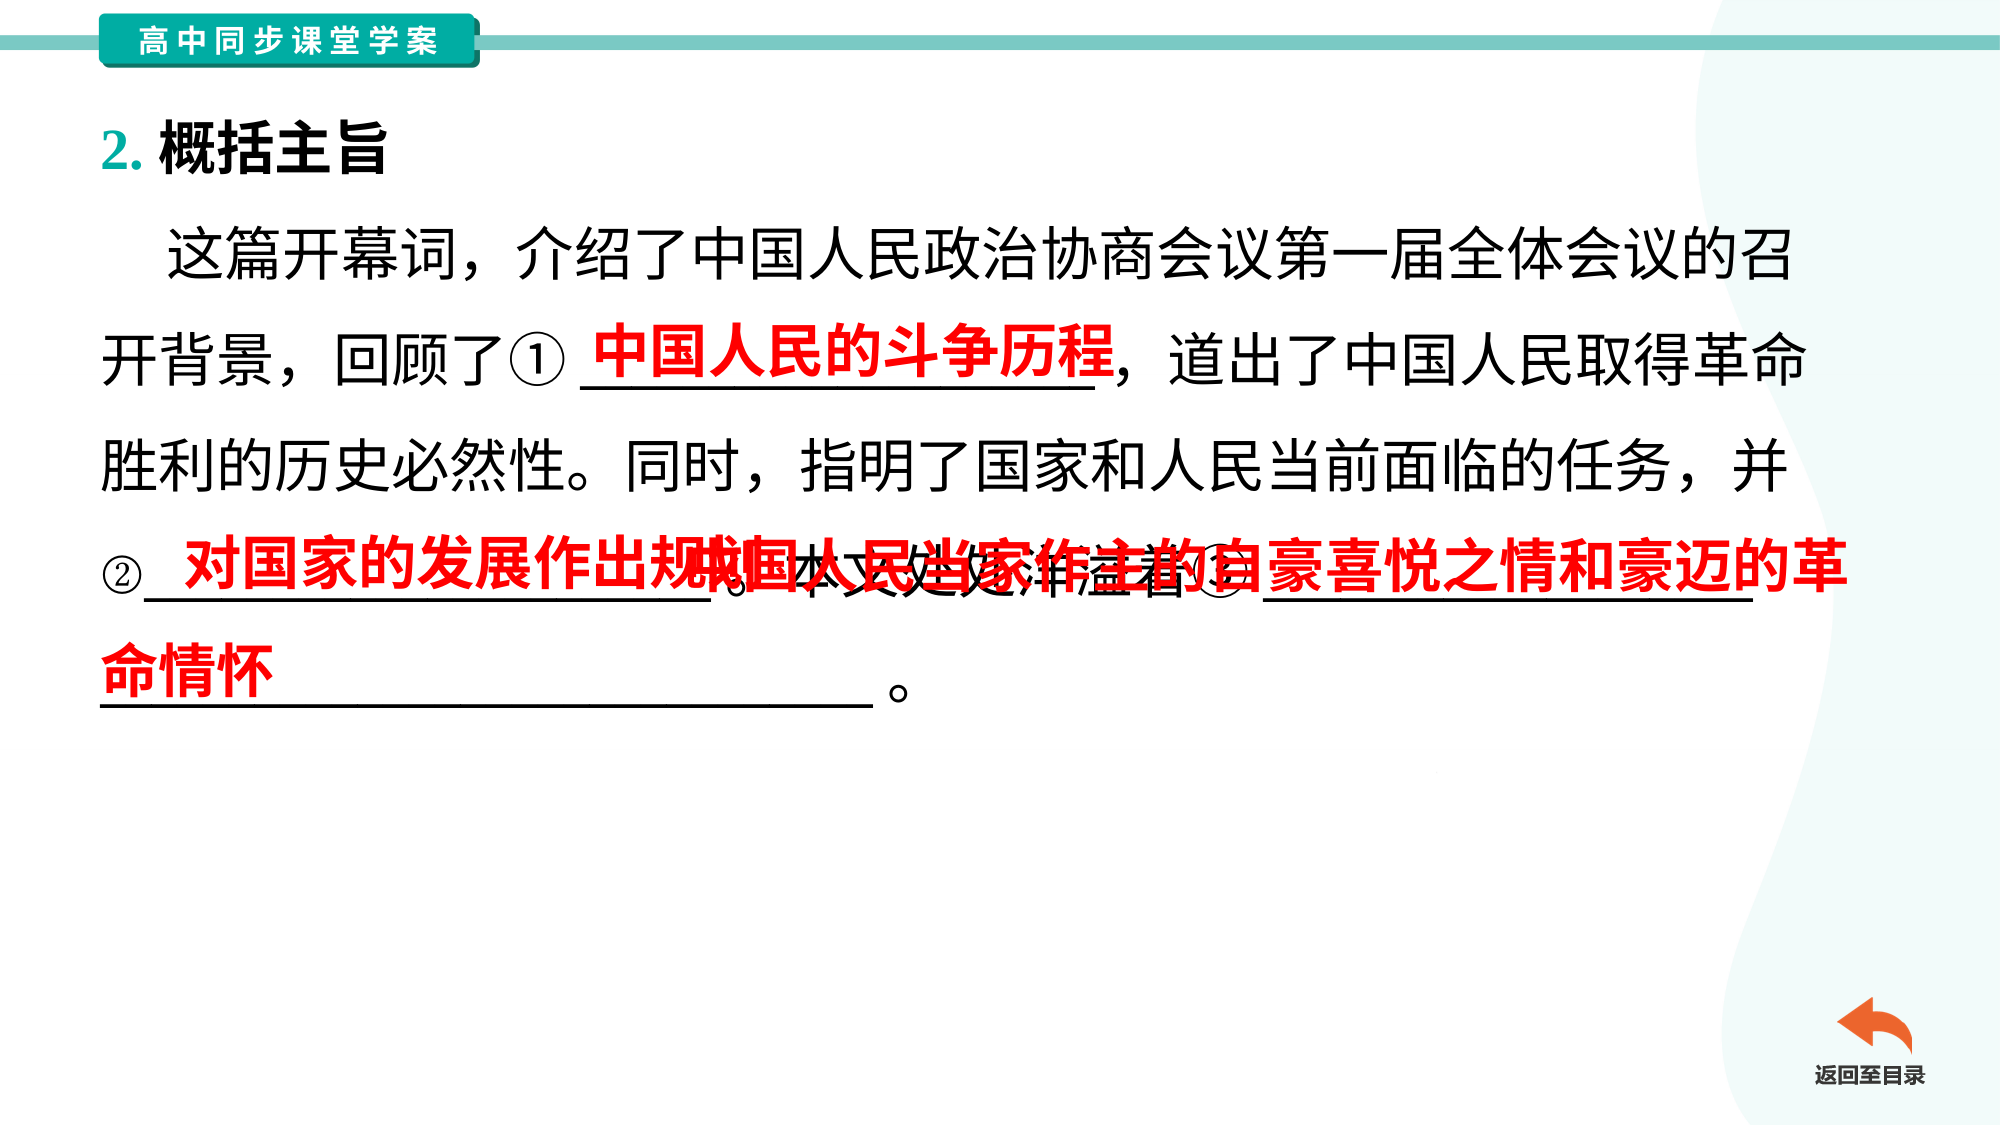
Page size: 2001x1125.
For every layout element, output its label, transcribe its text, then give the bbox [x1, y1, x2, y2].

text_box 中国人民的斗争历程 [568, 281, 1139, 384]
text_box 中国人民当家作主的自豪喜悦之情和豪迈的革命情怀 [100, 494, 1899, 704]
text_box 这篇开幕词，介绍了中国人民政治协商会议第一届全体会议的召 开背景，回顾了①____________________，道出了中国人民取得革命 胜利的历史必然性。同时，指明了国家和人民当前面临的任务，并 ②______________________。本文处处洋溢着③___________________ ______________________________。 [100, 180, 1899, 494]
text_box 2.概括主旨 [100, 76, 1899, 180]
picture [0, 0, 2000, 1125]
text_box 这篇开幕词，介绍了中国人民政治协商会议第一届全体会议的召 开背景，回顾了①____________________，道出了中国人民取得革命 胜利的历史必然性。同时，指明了国家和人民当前面临的任务，并 ②______________________。本文处处洋溢着③___________________ ______________________________。 [100, 704, 1899, 712]
